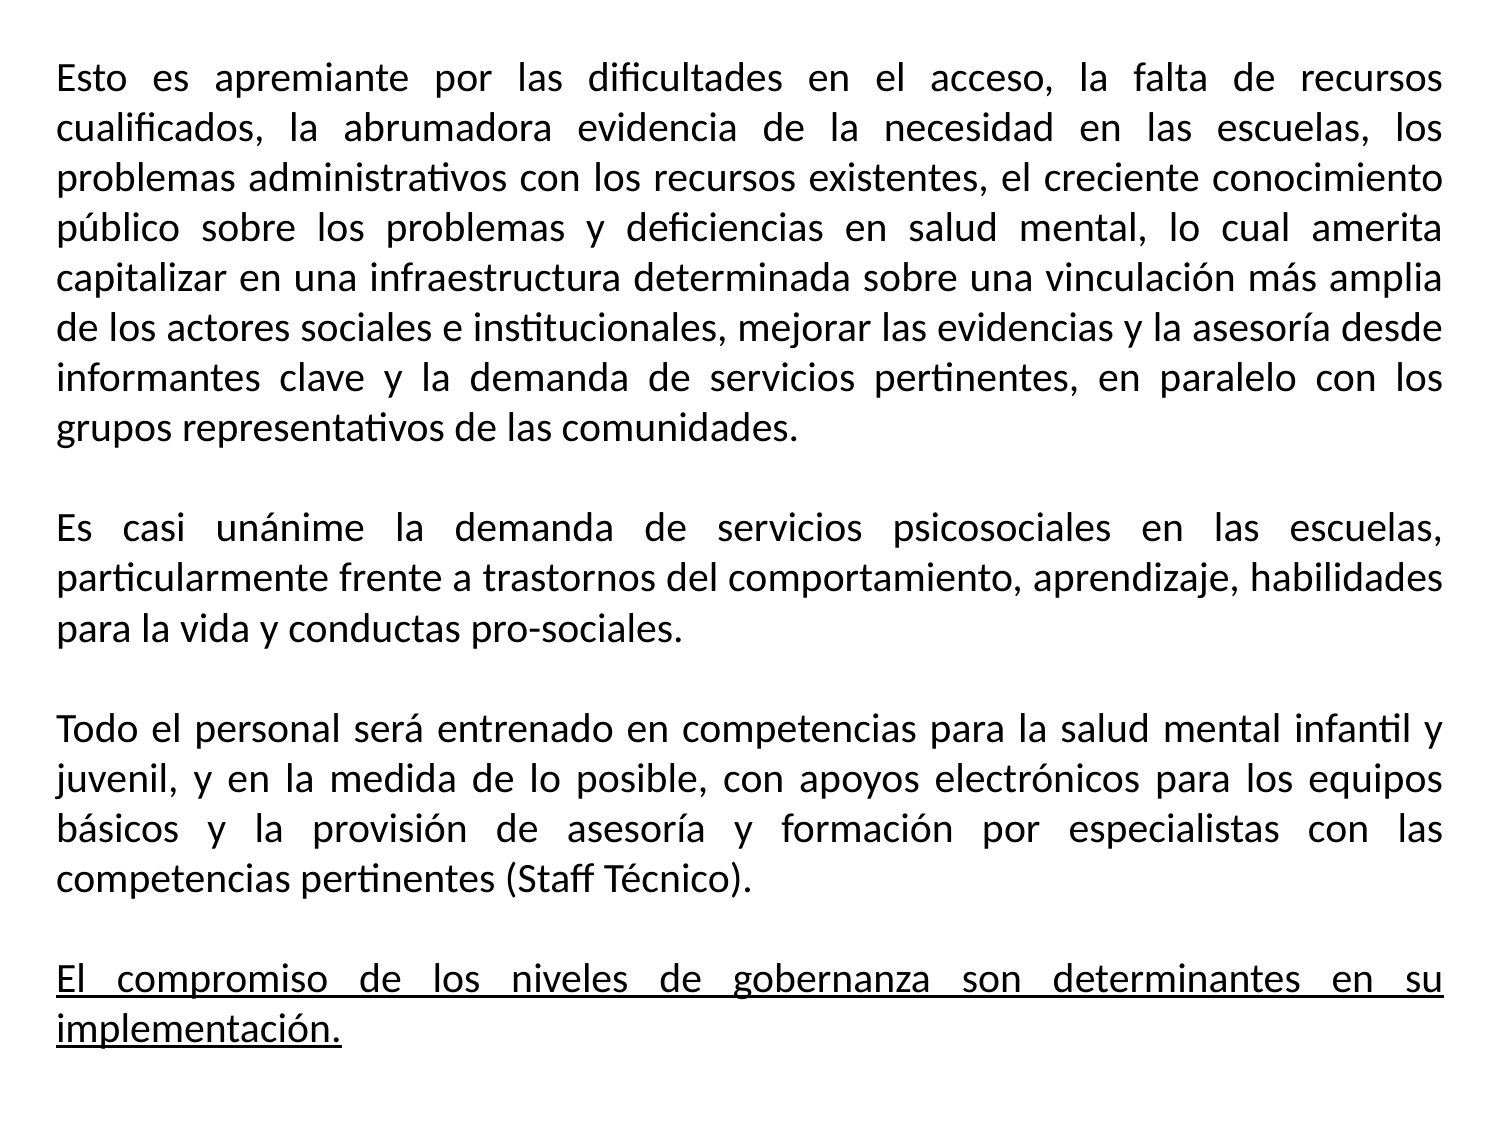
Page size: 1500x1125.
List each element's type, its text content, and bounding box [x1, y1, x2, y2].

text_box Esto es apremiante por las dificultades en el acceso, la falta de recursos cualificados, la abrumadora evidencia de la necesidad en las escuelas, los problemas administrativos con los recursos existentes, el creciente conocimiento público sobre los problemas y deficiencias en salud mental, lo cual amerita capitalizar en una infraestructura determinada sobre una vinculación más amplia de los actores sociales e institucionales, mejorar las evidencias y la asesoría desde informantes clave y la demanda de servicios pertinentes, en paralelo con los grupos representativos de las comunidades. Es casi unánime la demanda de servicios psicosociales en las escuelas, particularmente frente a trastornos del comportamiento, aprendizaje, habilidades para la vida y conductas pro-sociales. Todo el personal será entrenado en competencias para la salud mental infantil y juvenil, y en la medida de lo posible, con apoyos electrónicos para los equipos básicos y la provisión de asesoría y formación por especialistas con las competencias pertinentes (Staff Técnico). El compromiso de los niveles de gobernanza son determinantes en su implementación. [41, 42, 1459, 1103]
